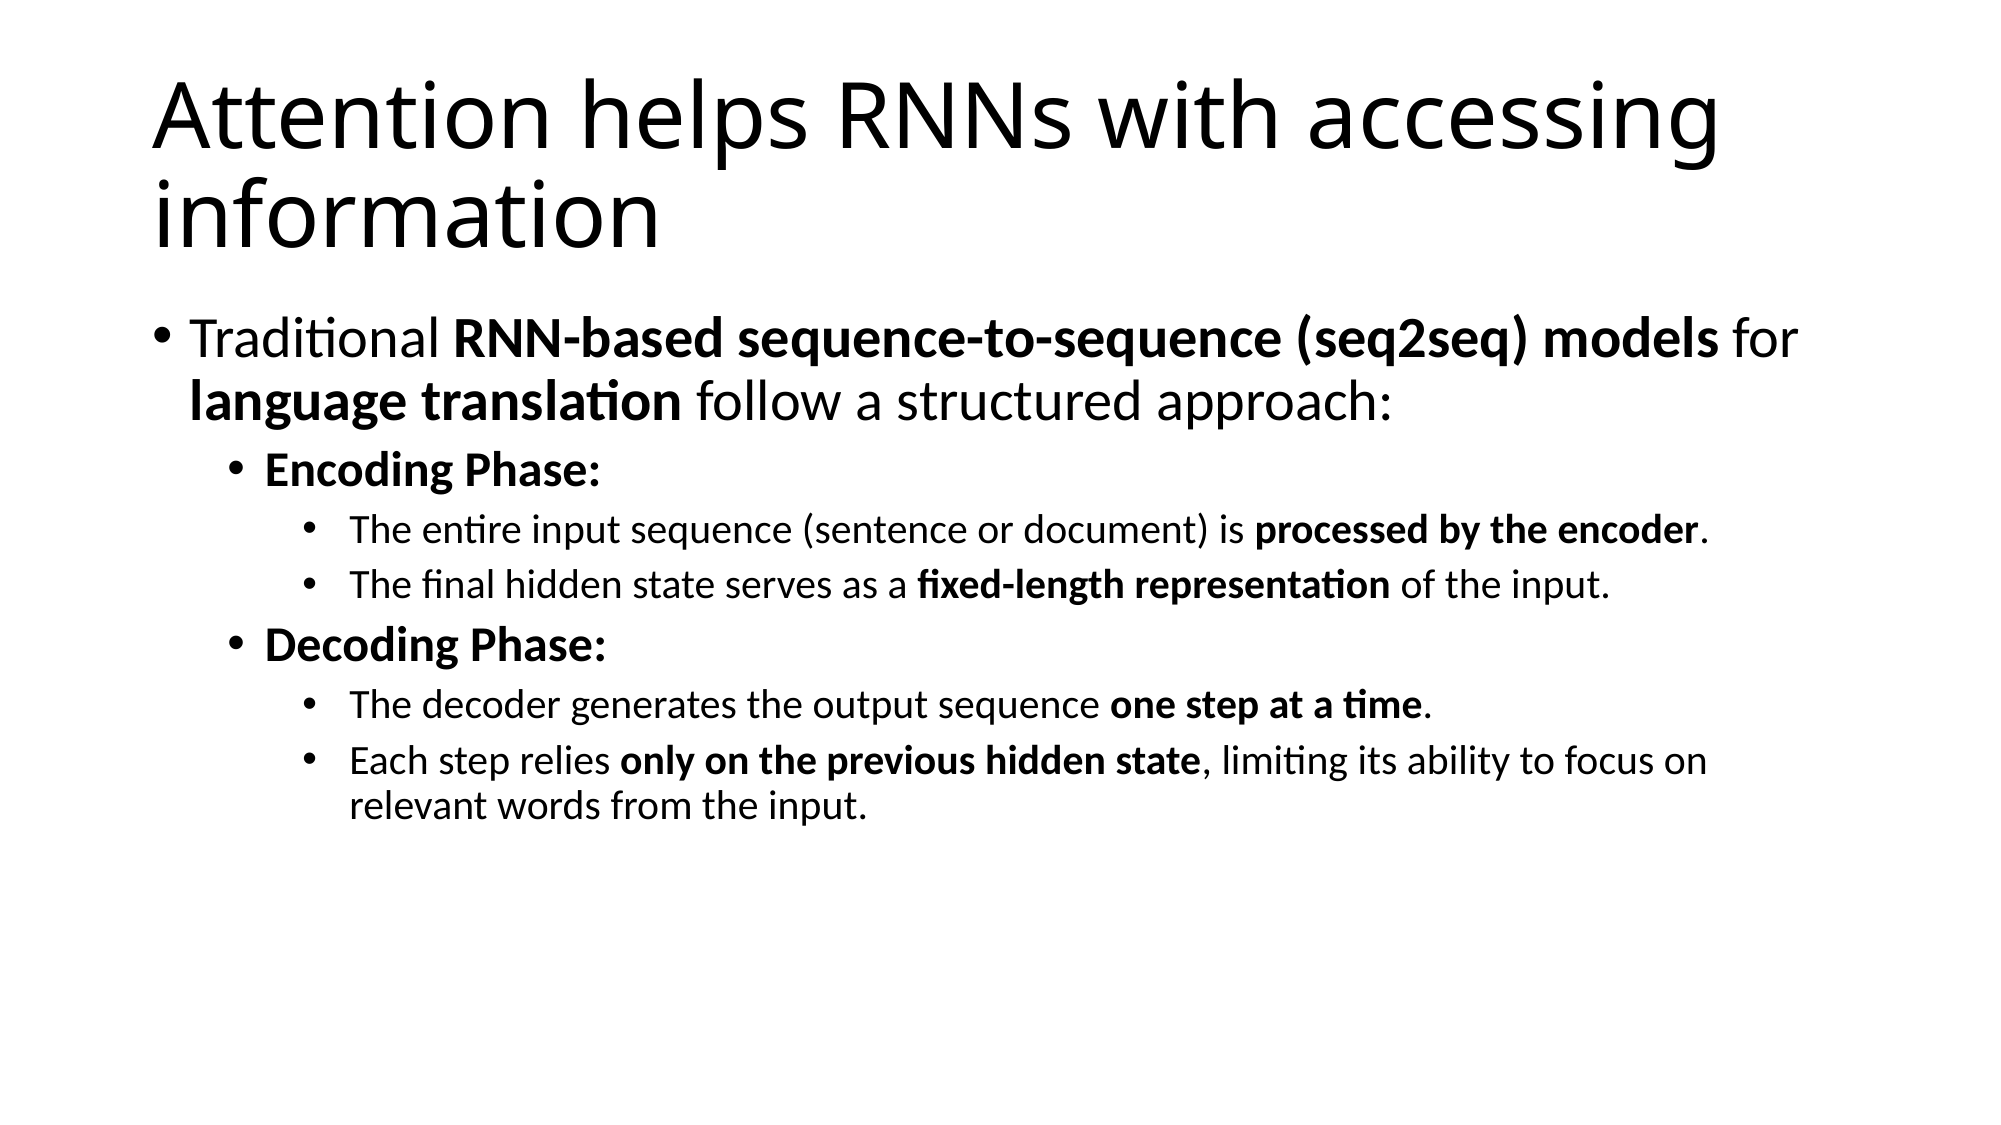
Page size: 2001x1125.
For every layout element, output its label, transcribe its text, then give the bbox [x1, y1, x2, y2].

title Attention helps RNNs with accessing information [137, 59, 1863, 278]
list Traditional RNN-based sequence-to-sequence (seq2seq) models for language translation follow a structured approach: Encoding Phase: The entire input sequence (sentence or document) is processed by the encoder. The final hidden state serves as a fixed-length representation of the input. Decoding Phase: The decoder generates the output sequence one step at a time. Each step relies only on the previous hidden state, limiting its ability to focus on relevant words from the input. [137, 299, 1863, 1014]
